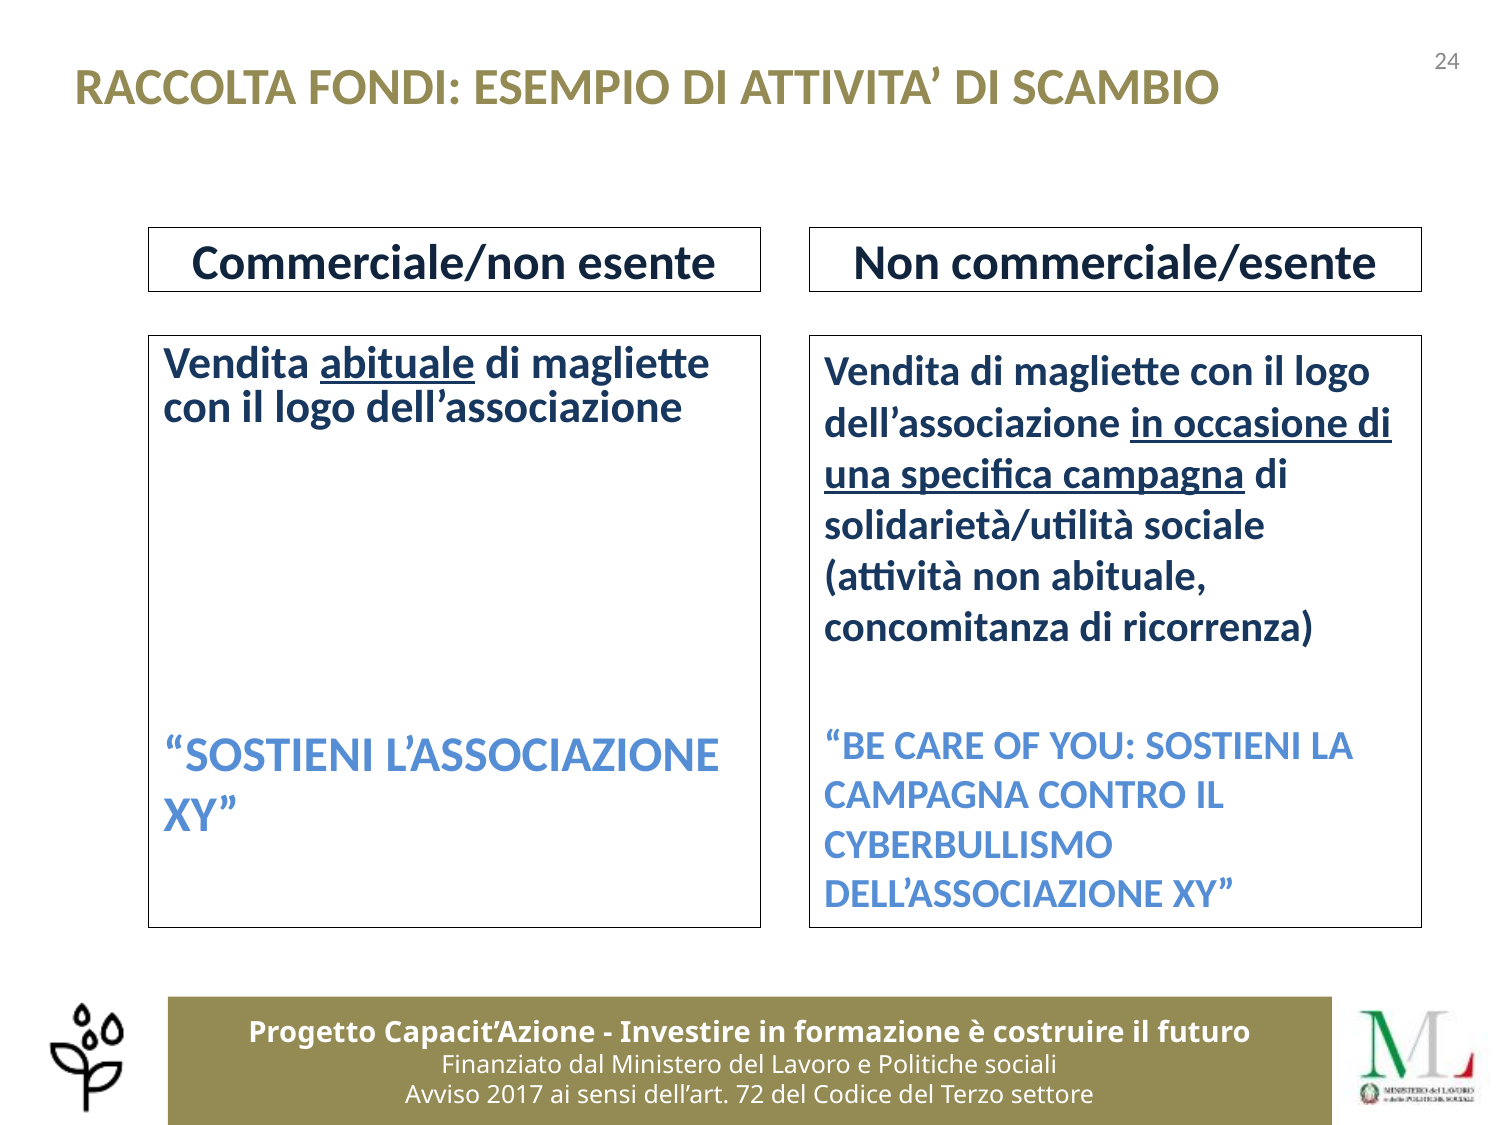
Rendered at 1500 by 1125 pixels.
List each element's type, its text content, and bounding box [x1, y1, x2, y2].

title RACCOLTA FONDI: ESEMPIO DI ATTIVITA’ DI SCAMBIO [59, 49, 1264, 119]
list Vendita di magliette con il logo dell’associazione in occasione di una specifica campagna di solidarietà/utilità sociale (attività non abituale, concomitanza di ricorrenza) “BE CARE OF YOU: sostieni la campagna contro il cyberbullismo dell’associazione XY” [809, 335, 1422, 928]
list Vendita abituale di magliette con il logo dell’associazione “Sostieni l’associazione XY” [148, 335, 761, 928]
text_box Non commerciale/esente [809, 227, 1422, 292]
text_box Commerciale/non esente [148, 227, 761, 292]
picture [1345, 1009, 1491, 1106]
picture [47, 1002, 129, 1113]
slide_number 24 [1124, 29, 1475, 90]
text_box Progetto Capacit’Azione - Investire in formazione è costruire il futuro Finanziato dal Ministero del Lavoro e Politiche sociali Avviso 2017 ai sensi dell’art. 72 del Codice del Terzo settore [166, 994, 1334, 1125]
